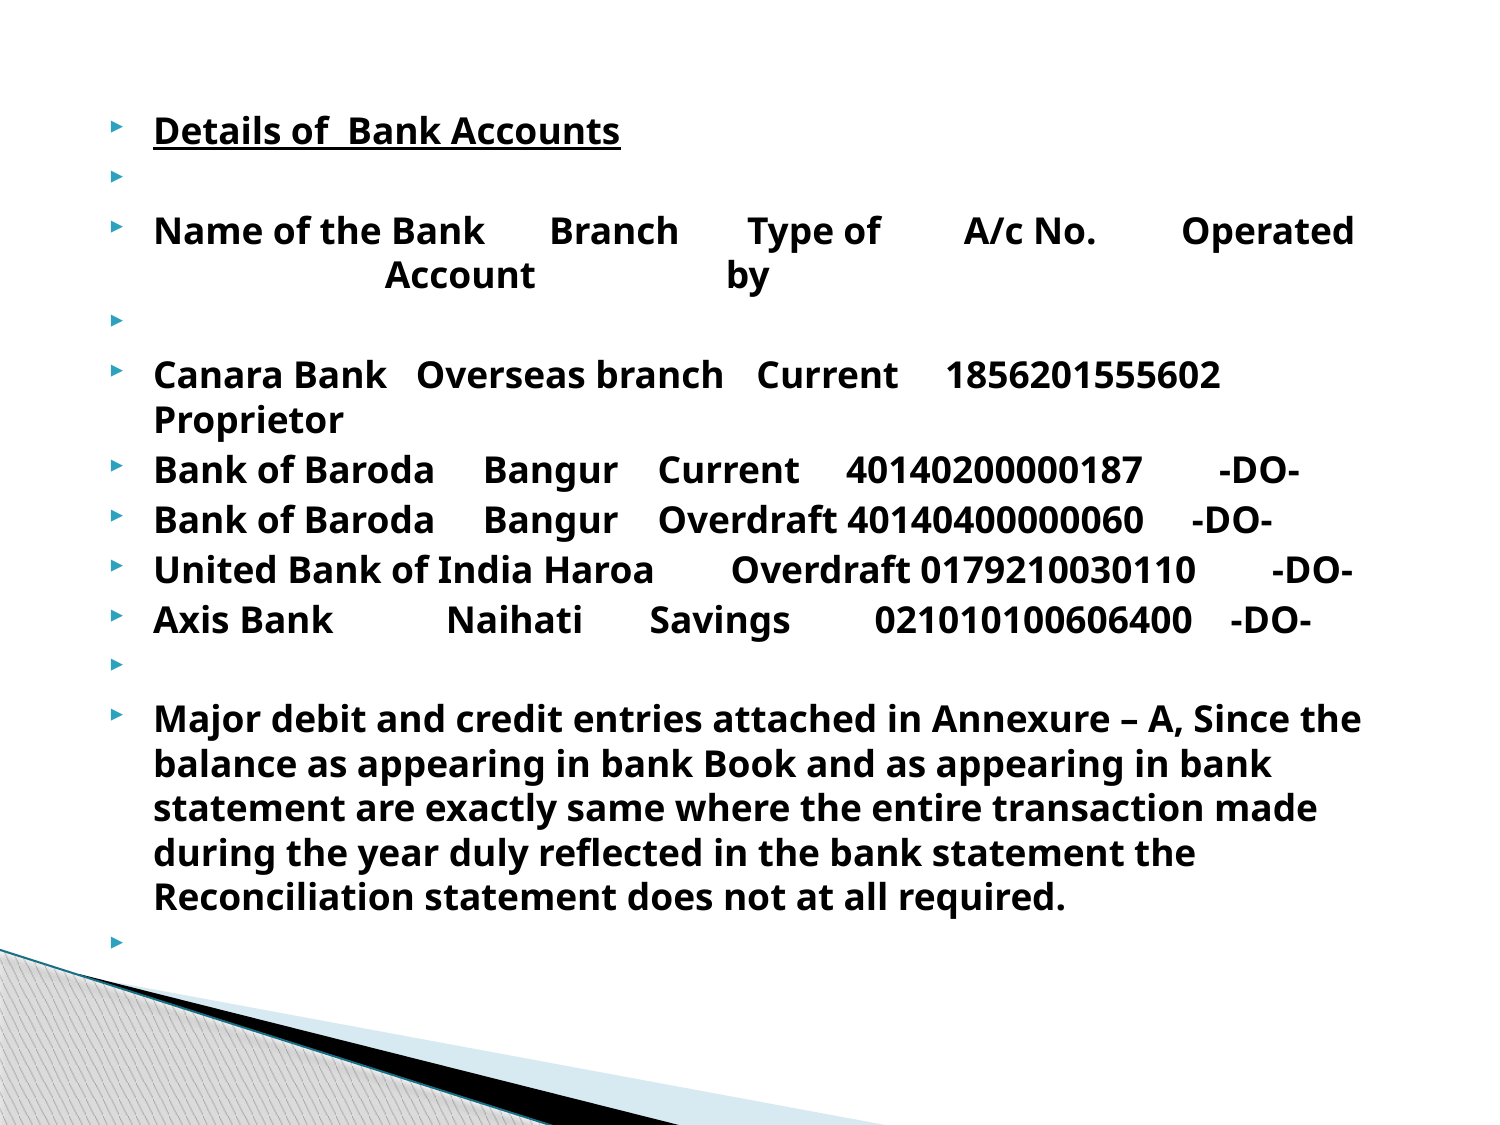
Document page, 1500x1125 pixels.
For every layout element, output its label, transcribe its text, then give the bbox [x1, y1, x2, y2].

list Details of Bank Accounts Name of the Bank Branch Type of A/c No. Operated Account by Canara Bank Overseas branch Current 1856201555602 Proprietor Bank of Baroda Bangur Current 40140200000187 -DO- Bank of Baroda Bangur Overdraft 40140400000060 -DO- United Bank of India Haroa Overdraft 0179210030110 -DO- Axis Bank Naihati Savings 021010100606400 -DO- Major debit and credit entries attached in Annexure – A, Since the balance as appearing in bank Book and as appearing in bank statement are exactly same where the entire transaction made during the year duly reflected in the bank statement the Reconciliation statement does not at all required. [75, 50, 1425, 986]
